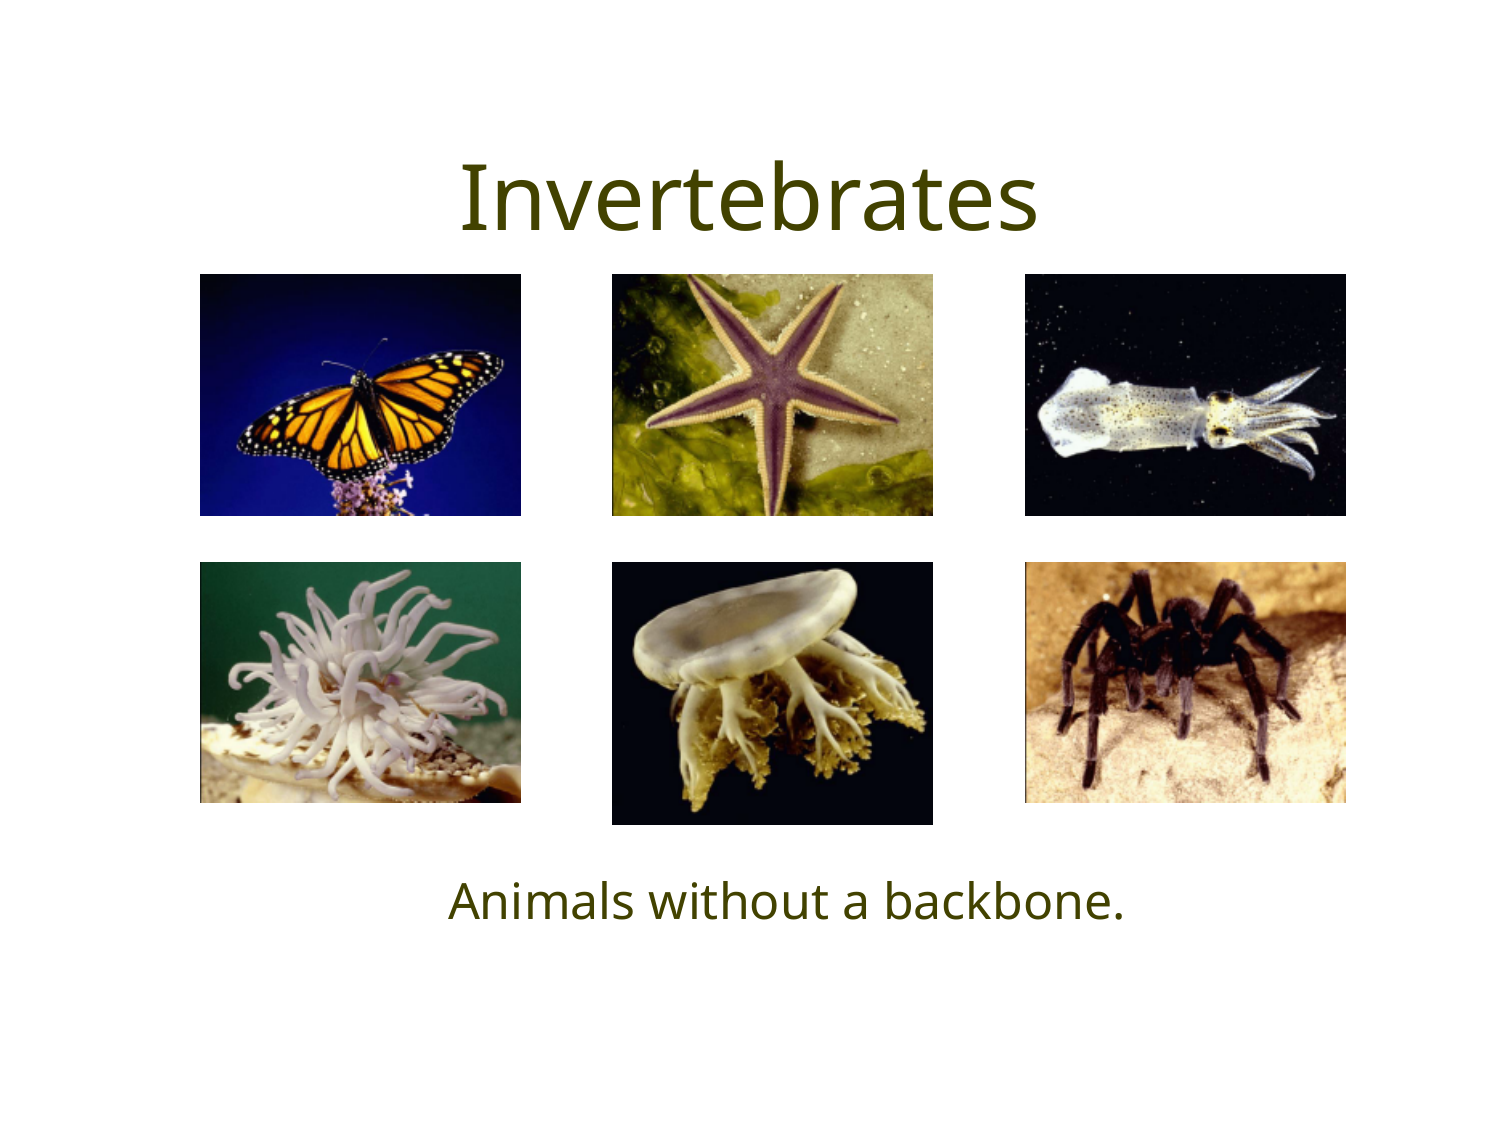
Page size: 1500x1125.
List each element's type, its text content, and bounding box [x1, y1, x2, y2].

picture [612, 562, 933, 826]
picture [612, 274, 933, 516]
picture [1024, 562, 1346, 803]
picture [199, 274, 521, 516]
text_box Invertebrates [112, 99, 1388, 288]
picture [199, 562, 521, 803]
text_box Animals without a backbone. [212, 862, 1363, 938]
picture [1024, 274, 1346, 516]
